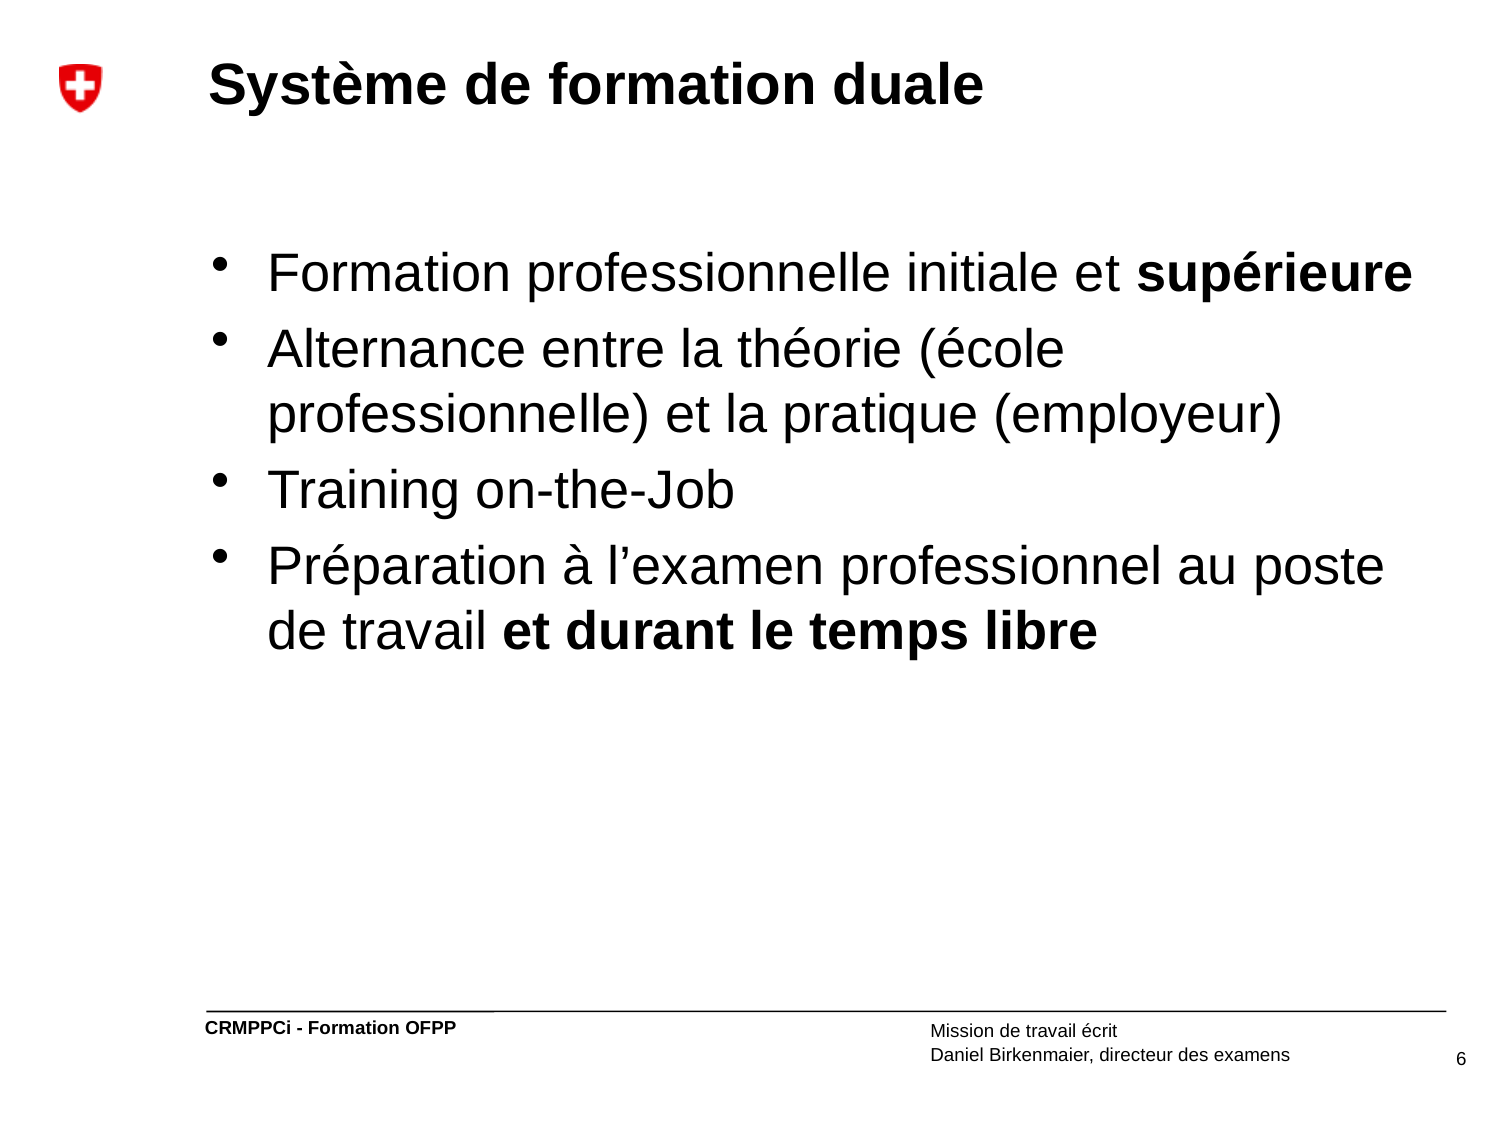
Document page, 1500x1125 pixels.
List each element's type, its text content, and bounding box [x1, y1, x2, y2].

list Formation professionnelle initiale et supérieure Alternance entre la théorie (école professionnelle) et la pratique (employeur) Training on-the-Job Préparation à l’examen professionnel au poste de travail et durant le temps libre [210, 237, 1438, 1012]
footer Daniel Birkenmaier, directeur des examens [915, 1048, 1447, 1071]
picture [59, 64, 103, 114]
slide_number Mission de travail écrit [915, 1011, 1447, 1048]
title Système de formation duale [207, 45, 1433, 209]
